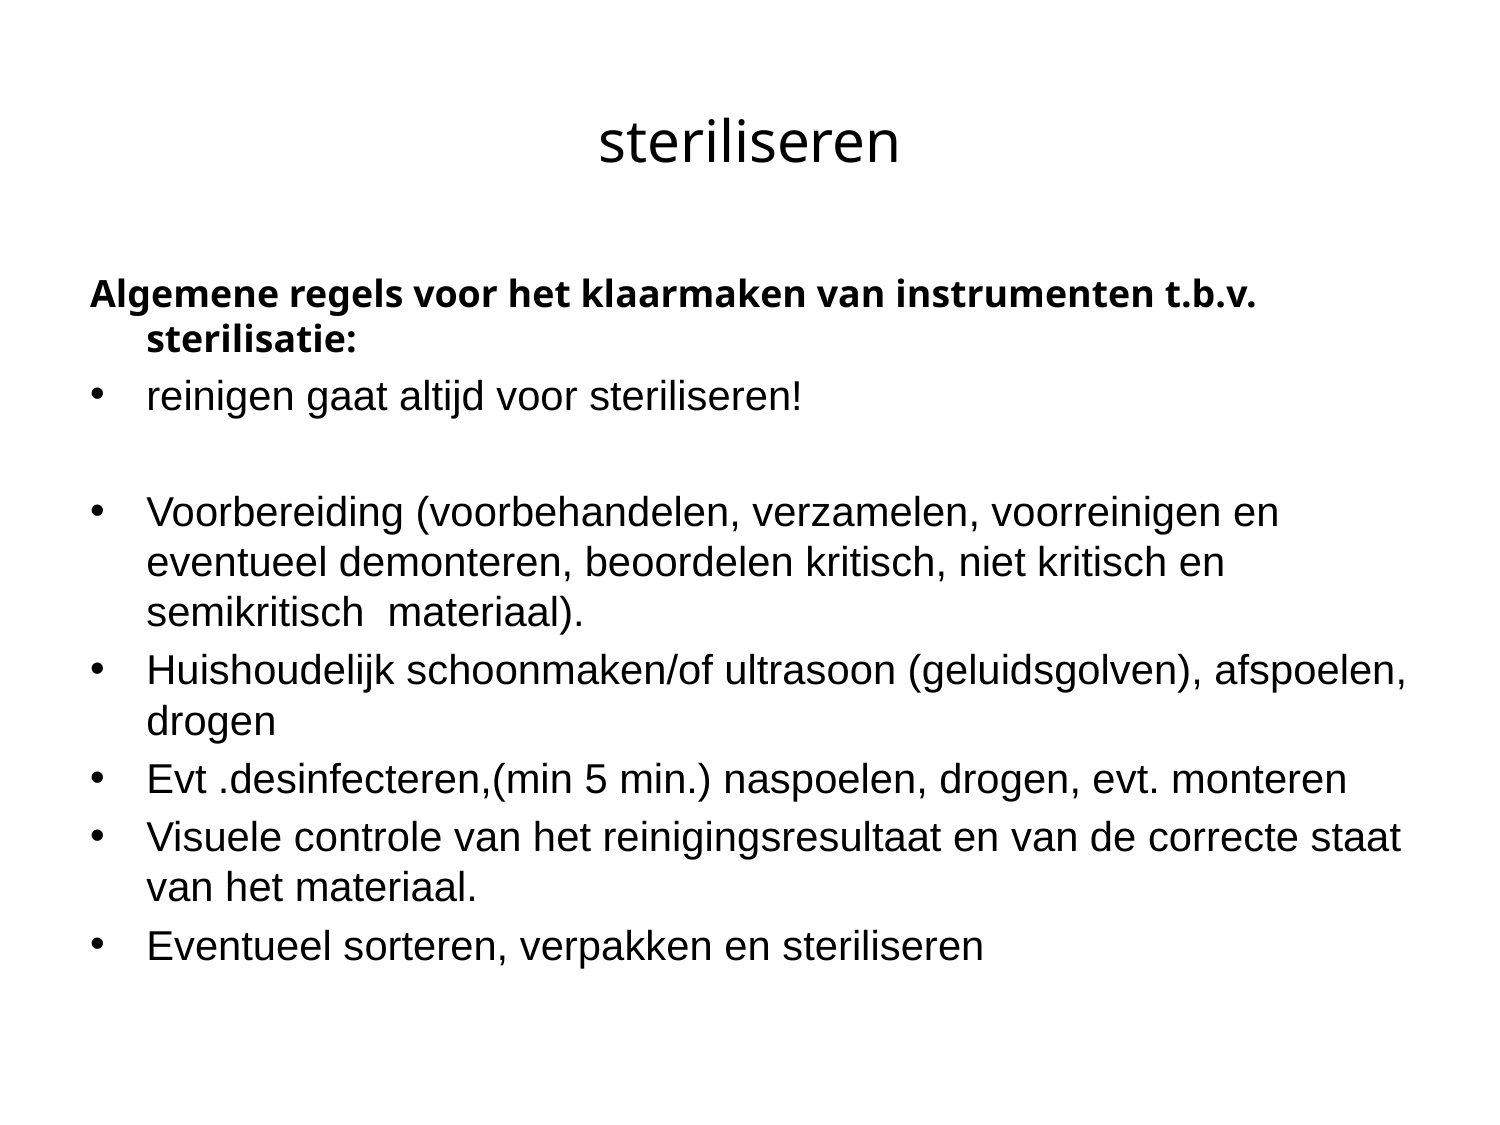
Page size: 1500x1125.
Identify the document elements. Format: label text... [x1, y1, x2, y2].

title steriliseren [75, 45, 1425, 233]
list Algemene regels voor het klaarmaken van instrumenten t.b.v. sterilisatie: reinigen gaat altijd voor steriliseren! Voorbereiding (voorbehandelen, verzamelen, voorreinigen en eventueel demonteren, beoordelen kritisch, niet kritisch en semikritisch materiaal). Huishoudelijk schoonmaken/of ultrasoon (geluidsgolven), afspoelen, drogen Evt .desinfecteren,(min 5 min.) naspoelen, drogen, evt. monteren Visuele controle van het reinigingsresultaat en van de correcte staat van het materiaal. Eventueel sorteren, verpakken en steriliseren [75, 262, 1425, 1005]
